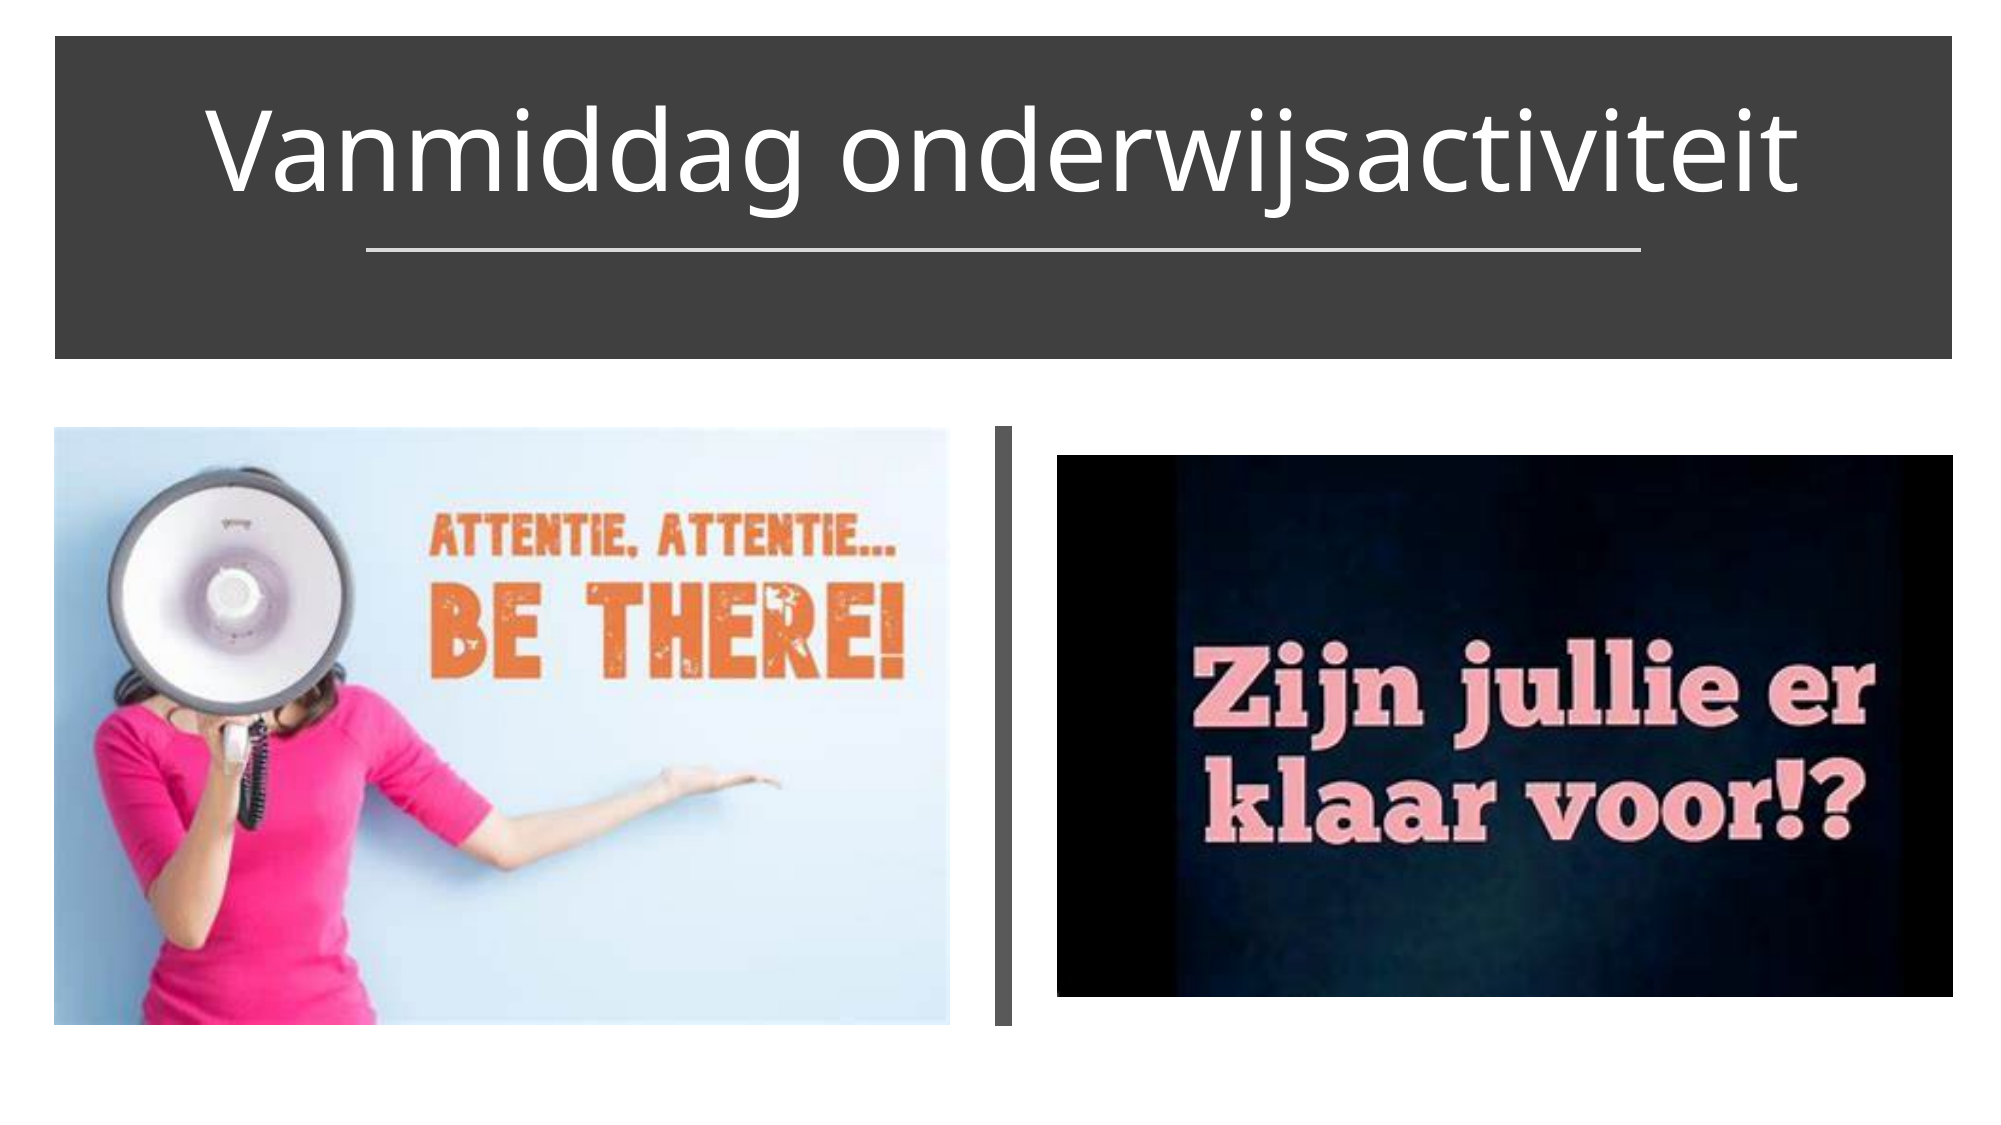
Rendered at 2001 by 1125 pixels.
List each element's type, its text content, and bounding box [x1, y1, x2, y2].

picture [54, 427, 950, 1025]
title Vanmiddag onderwijsactiviteit [89, 71, 1917, 224]
text_box [64, 45, 1942, 350]
picture [1057, 455, 1953, 997]
